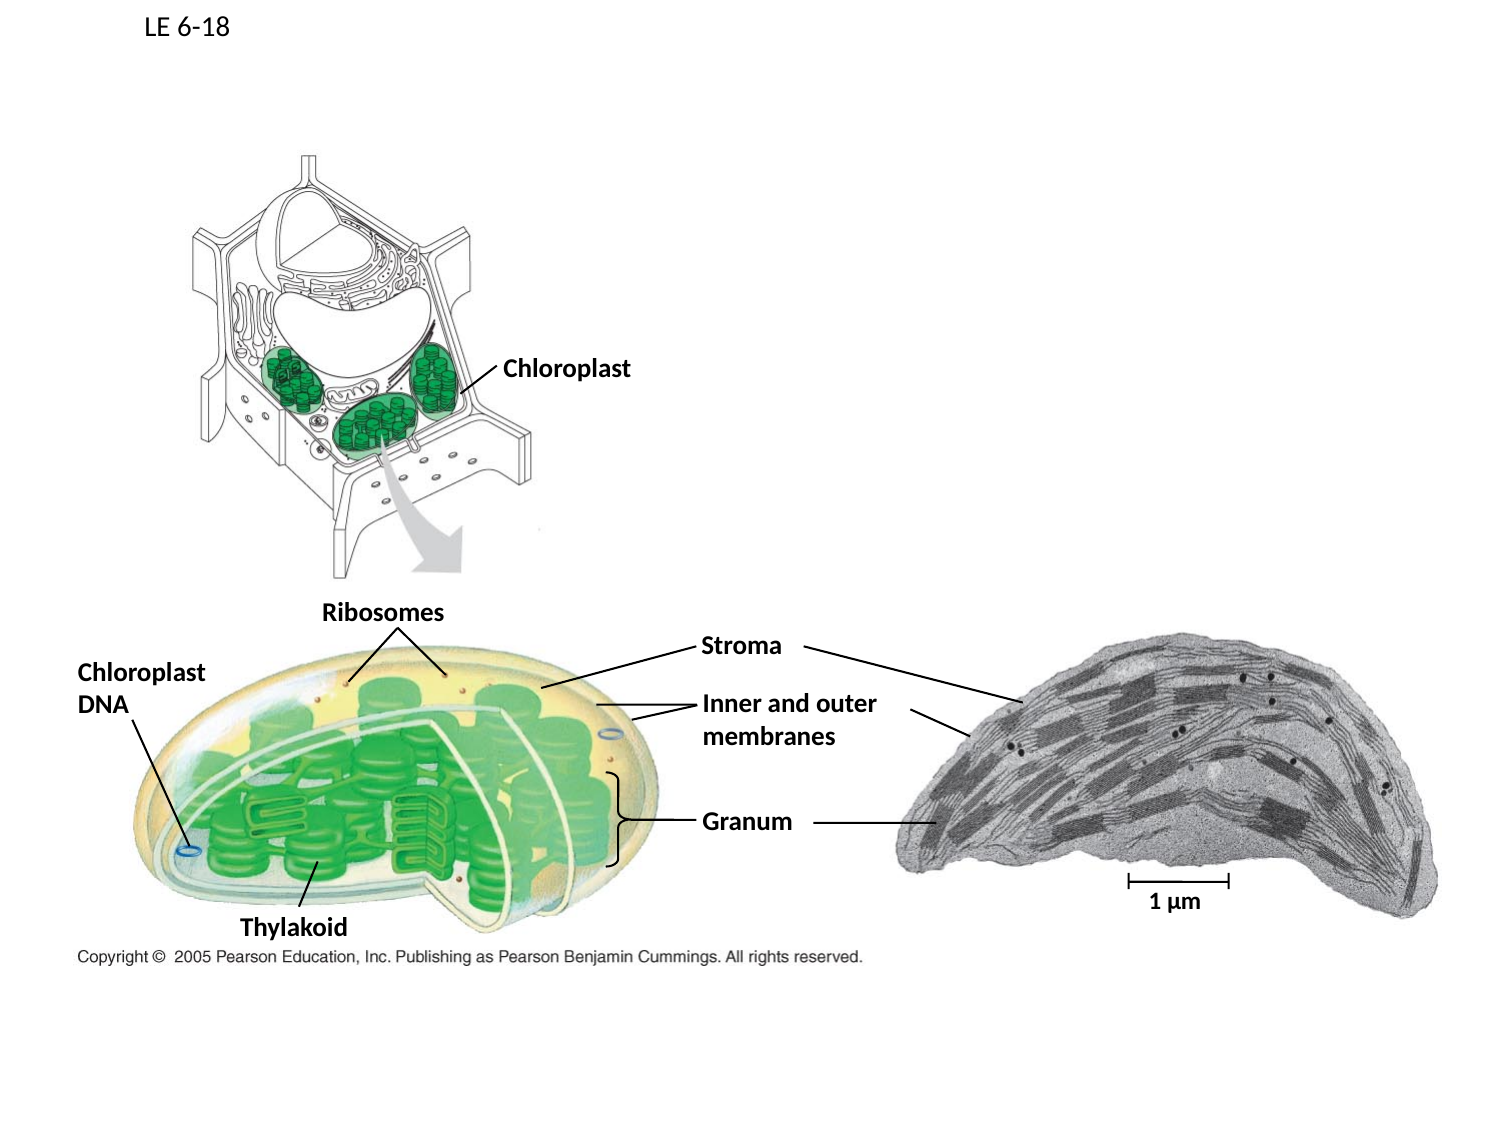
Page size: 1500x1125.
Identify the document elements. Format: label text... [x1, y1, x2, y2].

picture [49, 149, 1451, 976]
title LE 6-18 [24, 0, 350, 50]
